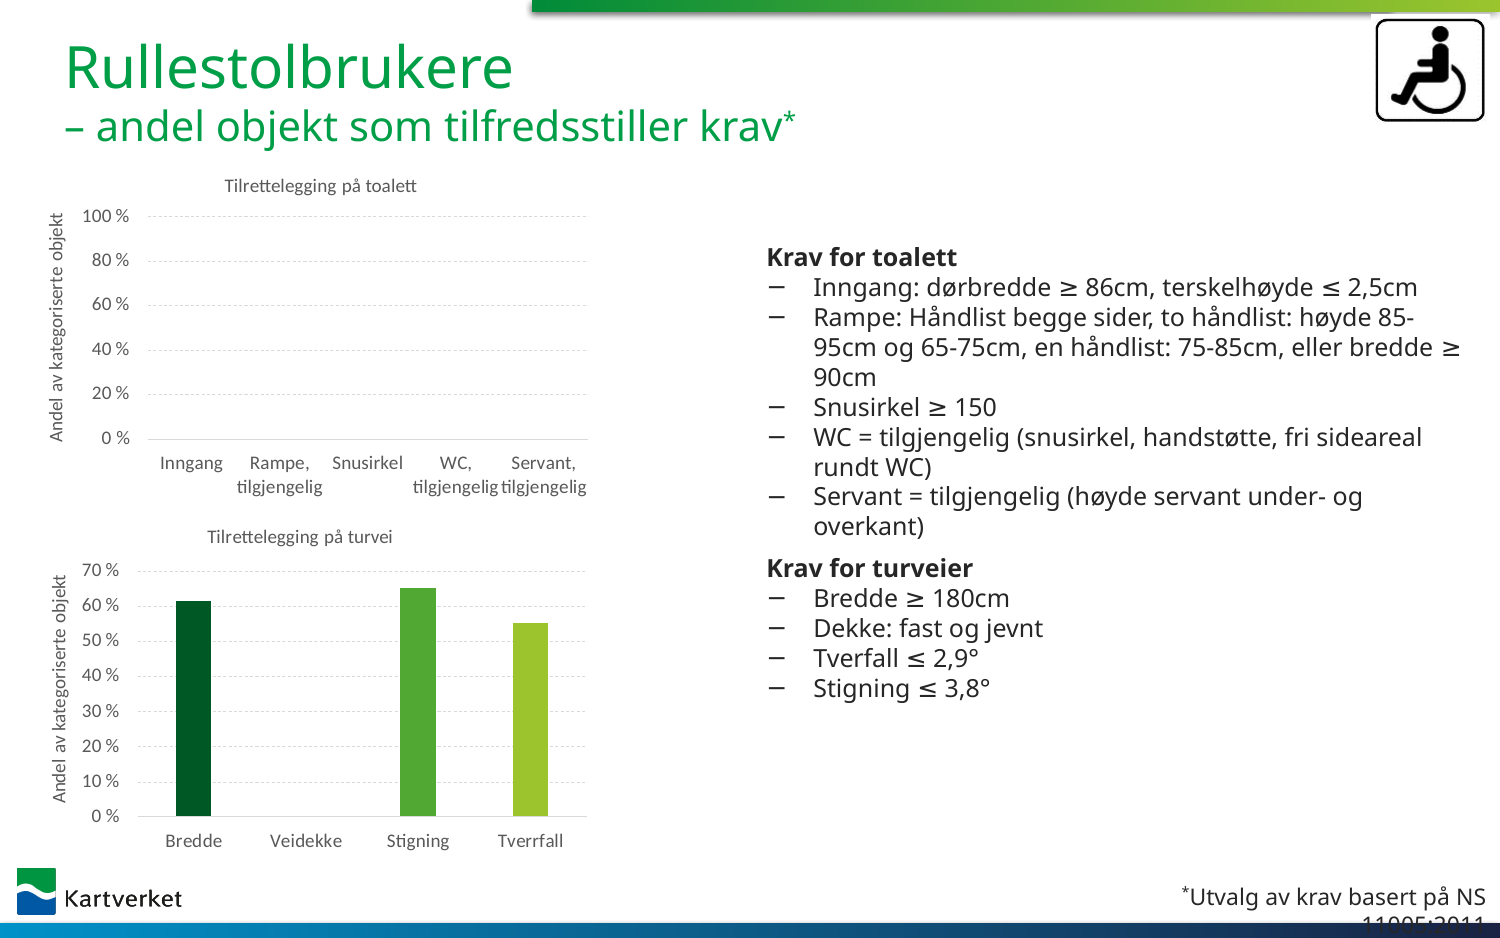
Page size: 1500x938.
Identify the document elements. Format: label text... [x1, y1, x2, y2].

picture [1371, 13, 1491, 127]
text_box Krav for toalett Inngang: dørbredde ≥ 86cm, terskelhøyde ≤ 2,5cm Rampe: Håndlist begge sider, to håndlist: høyde 85-95cm og 65-75cm, en håndlist: 75-85cm, eller bredde ≥ 90cm Snusirkel ≥ 150 WC = tilgjengelig (snusirkel, handstøtte, fri sideareal rundt WC) Servant = tilgjengelig (høyde servant under- og overkant) [751, 234, 1483, 545]
text_box Krav for turveier Bredde ≥ 180cm Dekke: fast og jevnt Tverfall ≤ 2,9° Stigning ≤ 3,8° [751, 545, 1483, 710]
picture [41, 520, 598, 859]
text_box *Utvalg av krav basert på NS 11005:2011 [1068, 873, 1500, 938]
picture [41, 166, 599, 505]
text_box Rullestolbrukere – andel objekt som tilfredsstiller krav* [49, 14, 1431, 158]
